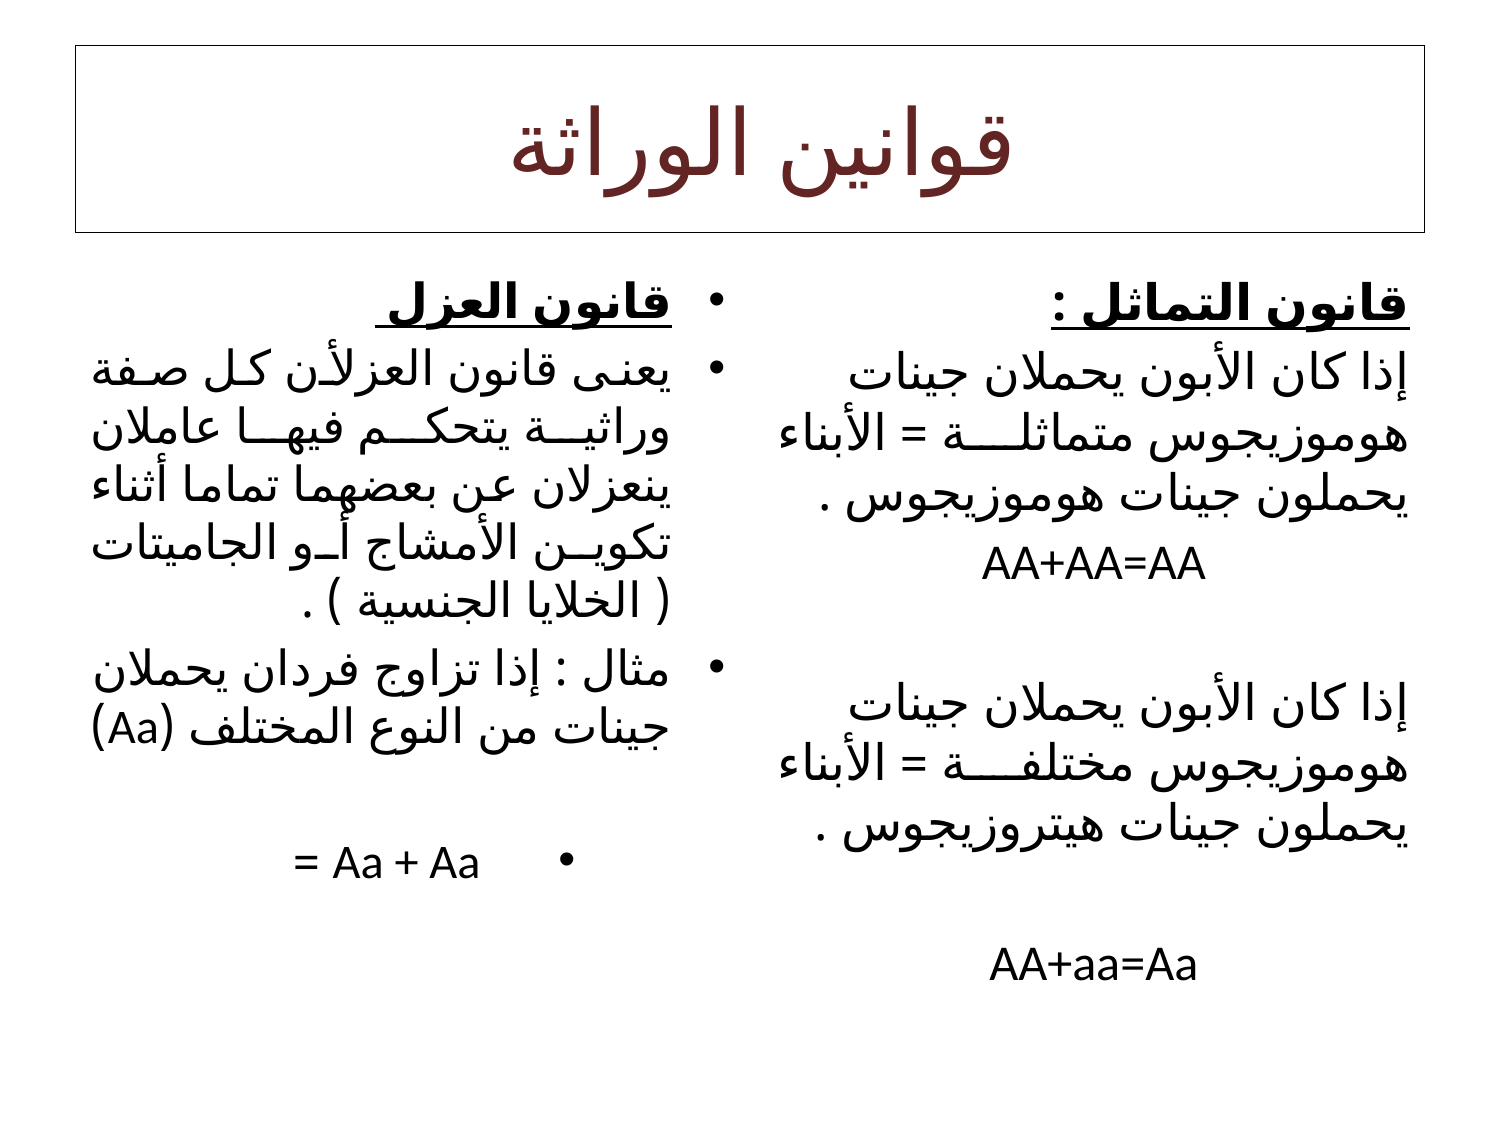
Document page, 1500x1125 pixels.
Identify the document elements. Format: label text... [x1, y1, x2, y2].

list قانون التماثل : إذا كان الأبون يحملان جينات هوموزيجوس متماثلة = الأبناء يحملون جينات هوموزيجوس . AA+AA=AA إذا كان الأبون يحملان جينات هوموزيجوس مختلفة = الأبناء يحملون جينات هيتروزيجوس . AA+aa=Aa [762, 262, 1425, 1005]
list قانون العزل يعنى قانون العزلأن كل صفة وراثية يتحكم فيها عاملان ينعزلان عن بعضهما تماما أثناء تكوين الأمشاج أو الجاميتات ( الخلايا الجنسية ) . مثال : إذا تزاوج فردان يحملان جينات من النوع المختلف (Aa) Aa + Aa = [75, 262, 738, 1005]
title قوانين الوراثة [75, 45, 1425, 233]
